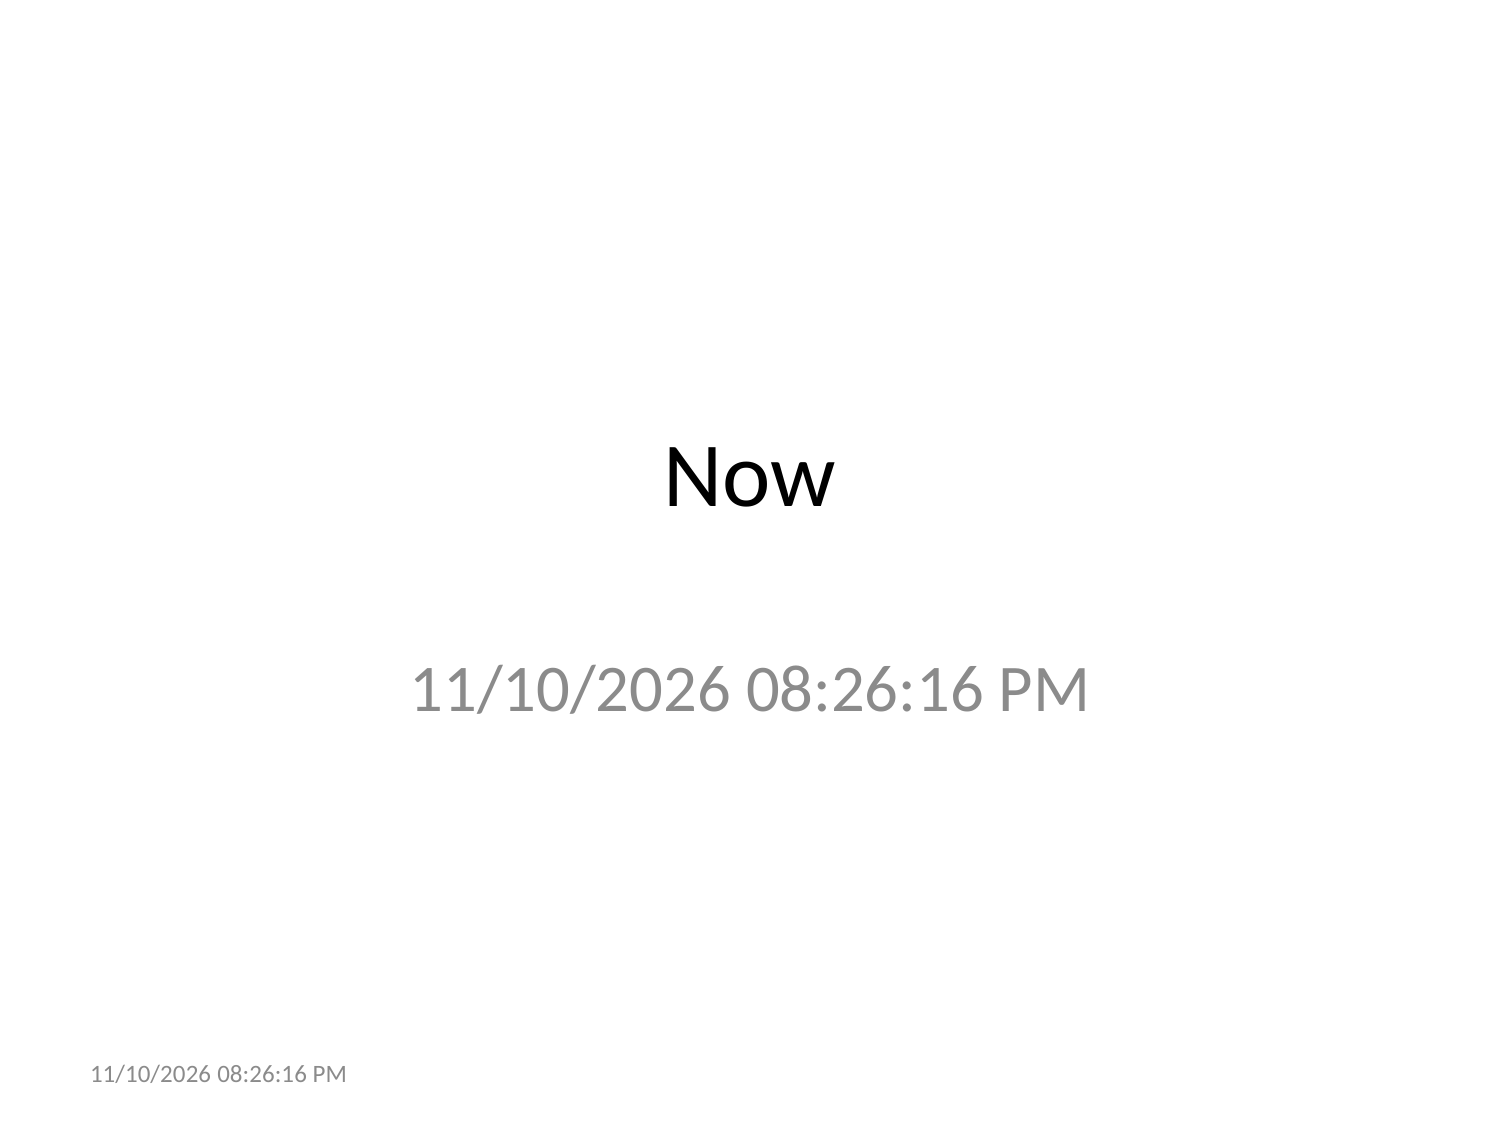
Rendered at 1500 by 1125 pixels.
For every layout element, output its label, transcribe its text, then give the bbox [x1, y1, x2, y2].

title Now [112, 349, 1388, 591]
subtitle 2011-12-19 10:20:04 AM [225, 637, 1275, 925]
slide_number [75, 1042, 425, 1103]
